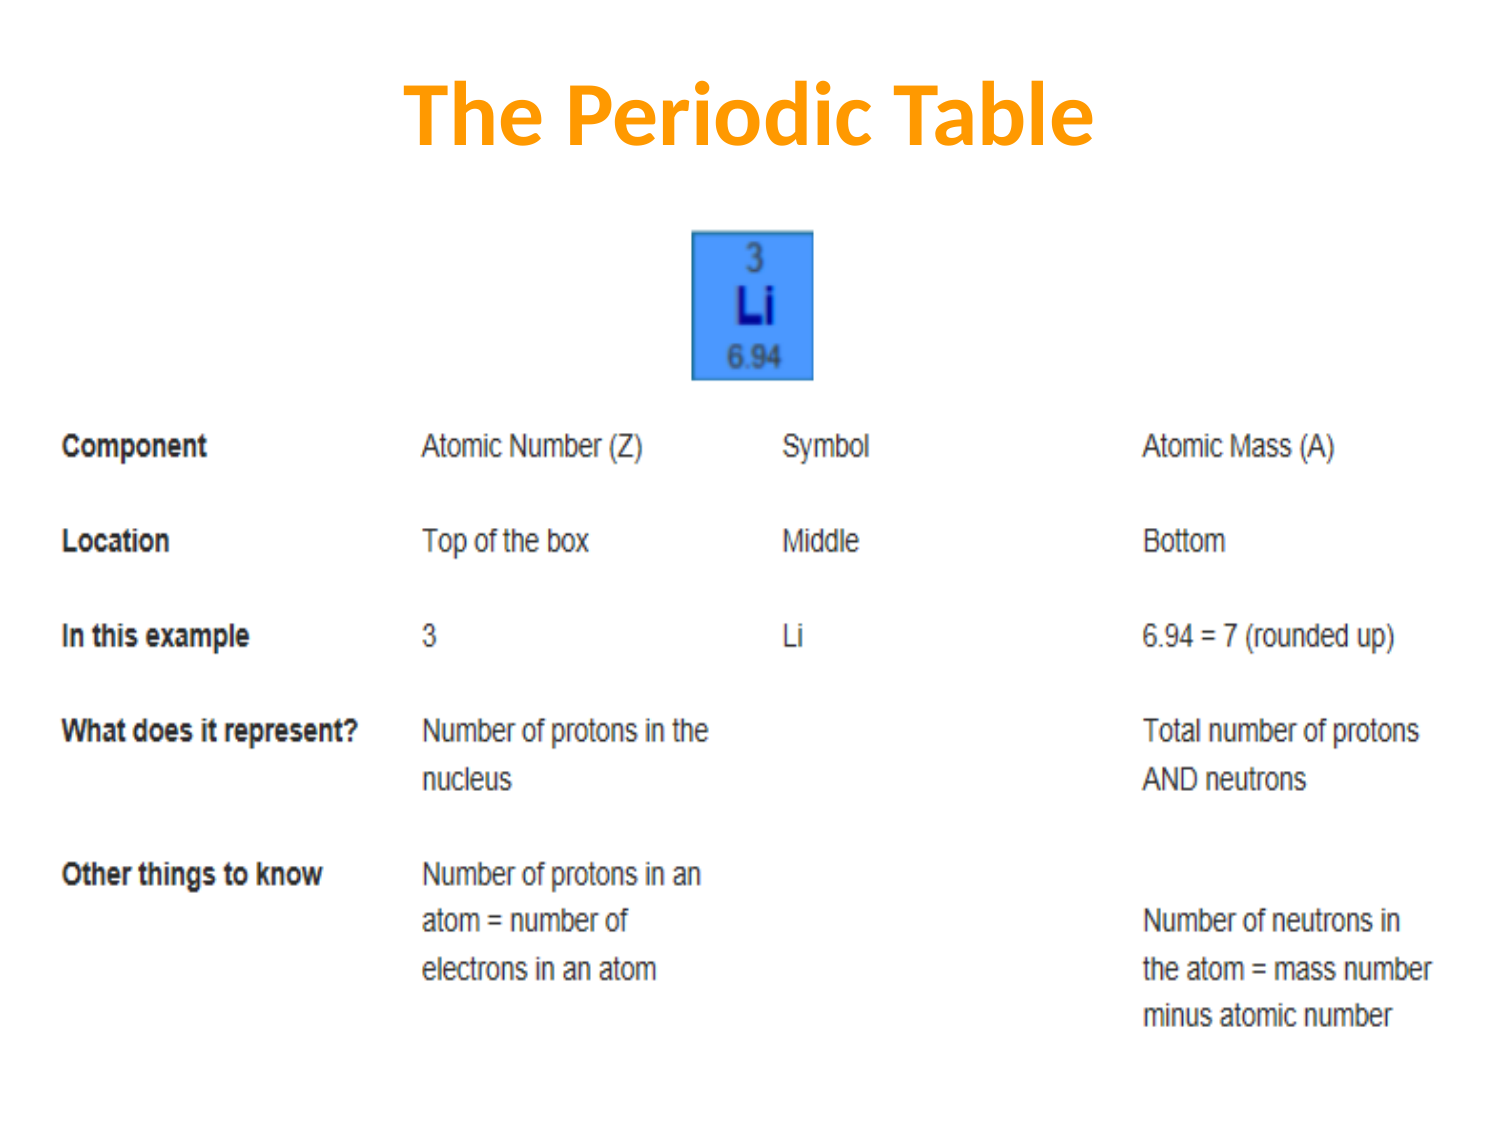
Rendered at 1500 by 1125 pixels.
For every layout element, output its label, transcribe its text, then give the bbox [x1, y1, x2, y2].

title The Periodic Table [75, 45, 1425, 173]
picture [52, 195, 1449, 1071]
